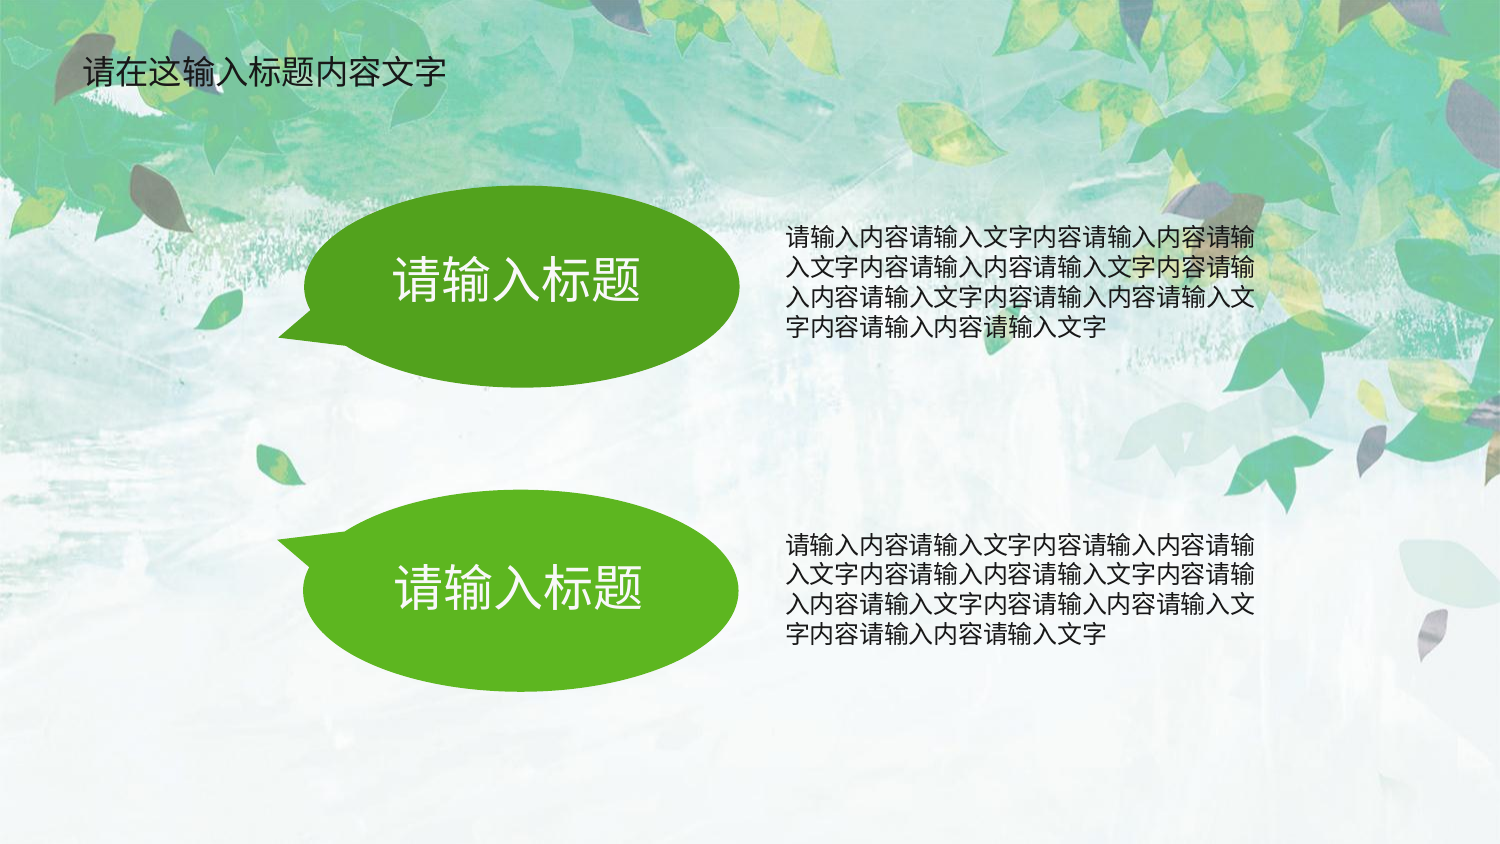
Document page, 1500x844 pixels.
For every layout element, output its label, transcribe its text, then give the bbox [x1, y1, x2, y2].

text_box 请在这输入标题内容文字 [67, 43, 703, 99]
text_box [277, 185, 740, 388]
picture [0, 0, 1500, 844]
text_box 请输入内容请输入文字内容请输入内容请输入文字内容请输入内容请输入文字内容请输入内容请输入文字内容请输入内容请输入文字内容请输入内容请输入文字 [780, 214, 1282, 350]
text_box 请输入内容请输入文字内容请输入内容请输入文字内容请输入内容请输入文字内容请输入内容请输入文字内容请输入内容请输入文字内容请输入内容请输入文字 [780, 521, 1282, 657]
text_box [276, 489, 739, 693]
